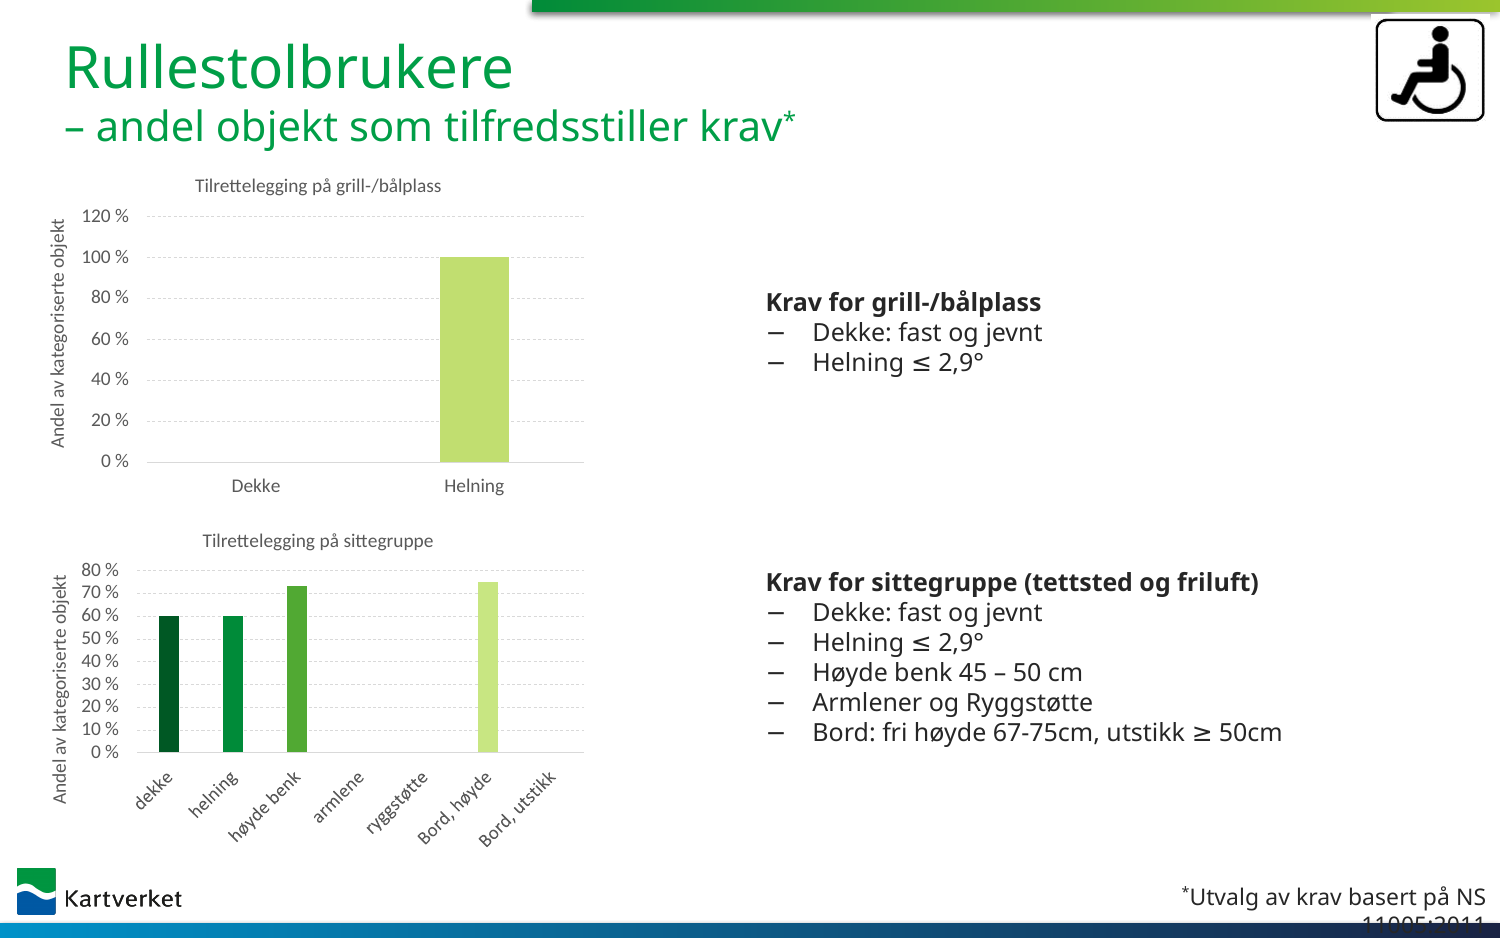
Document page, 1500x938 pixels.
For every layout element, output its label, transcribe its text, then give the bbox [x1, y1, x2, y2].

text_box *Utvalg av krav basert på NS 11005:2011 [1068, 873, 1500, 938]
text_box Krav for sittegruppe (tettsted og friluft) Dekke: fast og jevnt Helning ≤ 2,9° Høyde benk 45 – 50 cm Armlener og Ryggstøtte Bord: fri høyde 67-75cm, utstikk ≥ 50cm [750, 559, 1500, 754]
picture [1371, 13, 1491, 127]
text_box Krav for grill-/bålplass Dekke: fast og jevnt Helning ≤ 2,9° [750, 279, 1452, 384]
picture [41, 166, 595, 505]
text_box Rullestolbrukere – andel objekt som tilfredsstiller krav* [49, 14, 1431, 158]
picture [41, 520, 595, 859]
